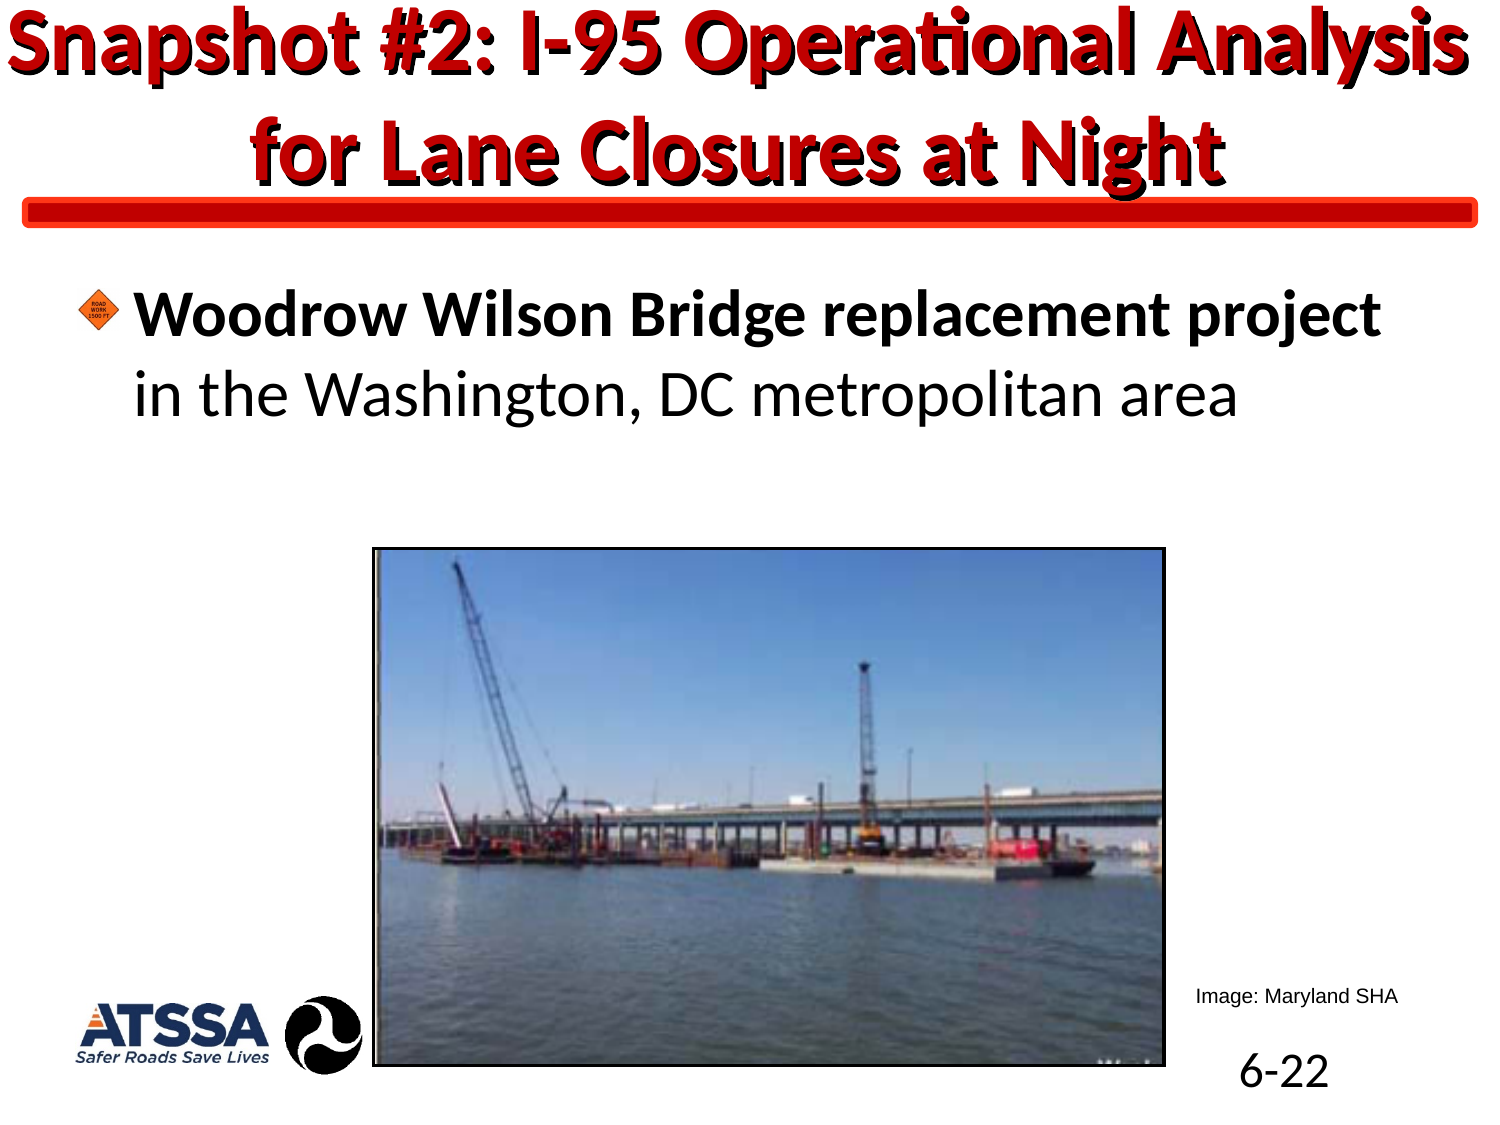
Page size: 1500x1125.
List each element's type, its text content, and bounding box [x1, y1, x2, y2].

list Woodrow Wilson Bridge replacement project in the Washington, DC metropolitan area [62, 262, 1438, 576]
picture [75, 1003, 269, 1063]
picture [374, 549, 1163, 1065]
title Snapshot #2: I-95 Operational Analysis for Lane Closures at Night [0, 0, 1500, 288]
picture [276, 989, 370, 1077]
picture [77, 288, 120, 331]
text_box Image: Maryland SHA [1180, 975, 1438, 1015]
